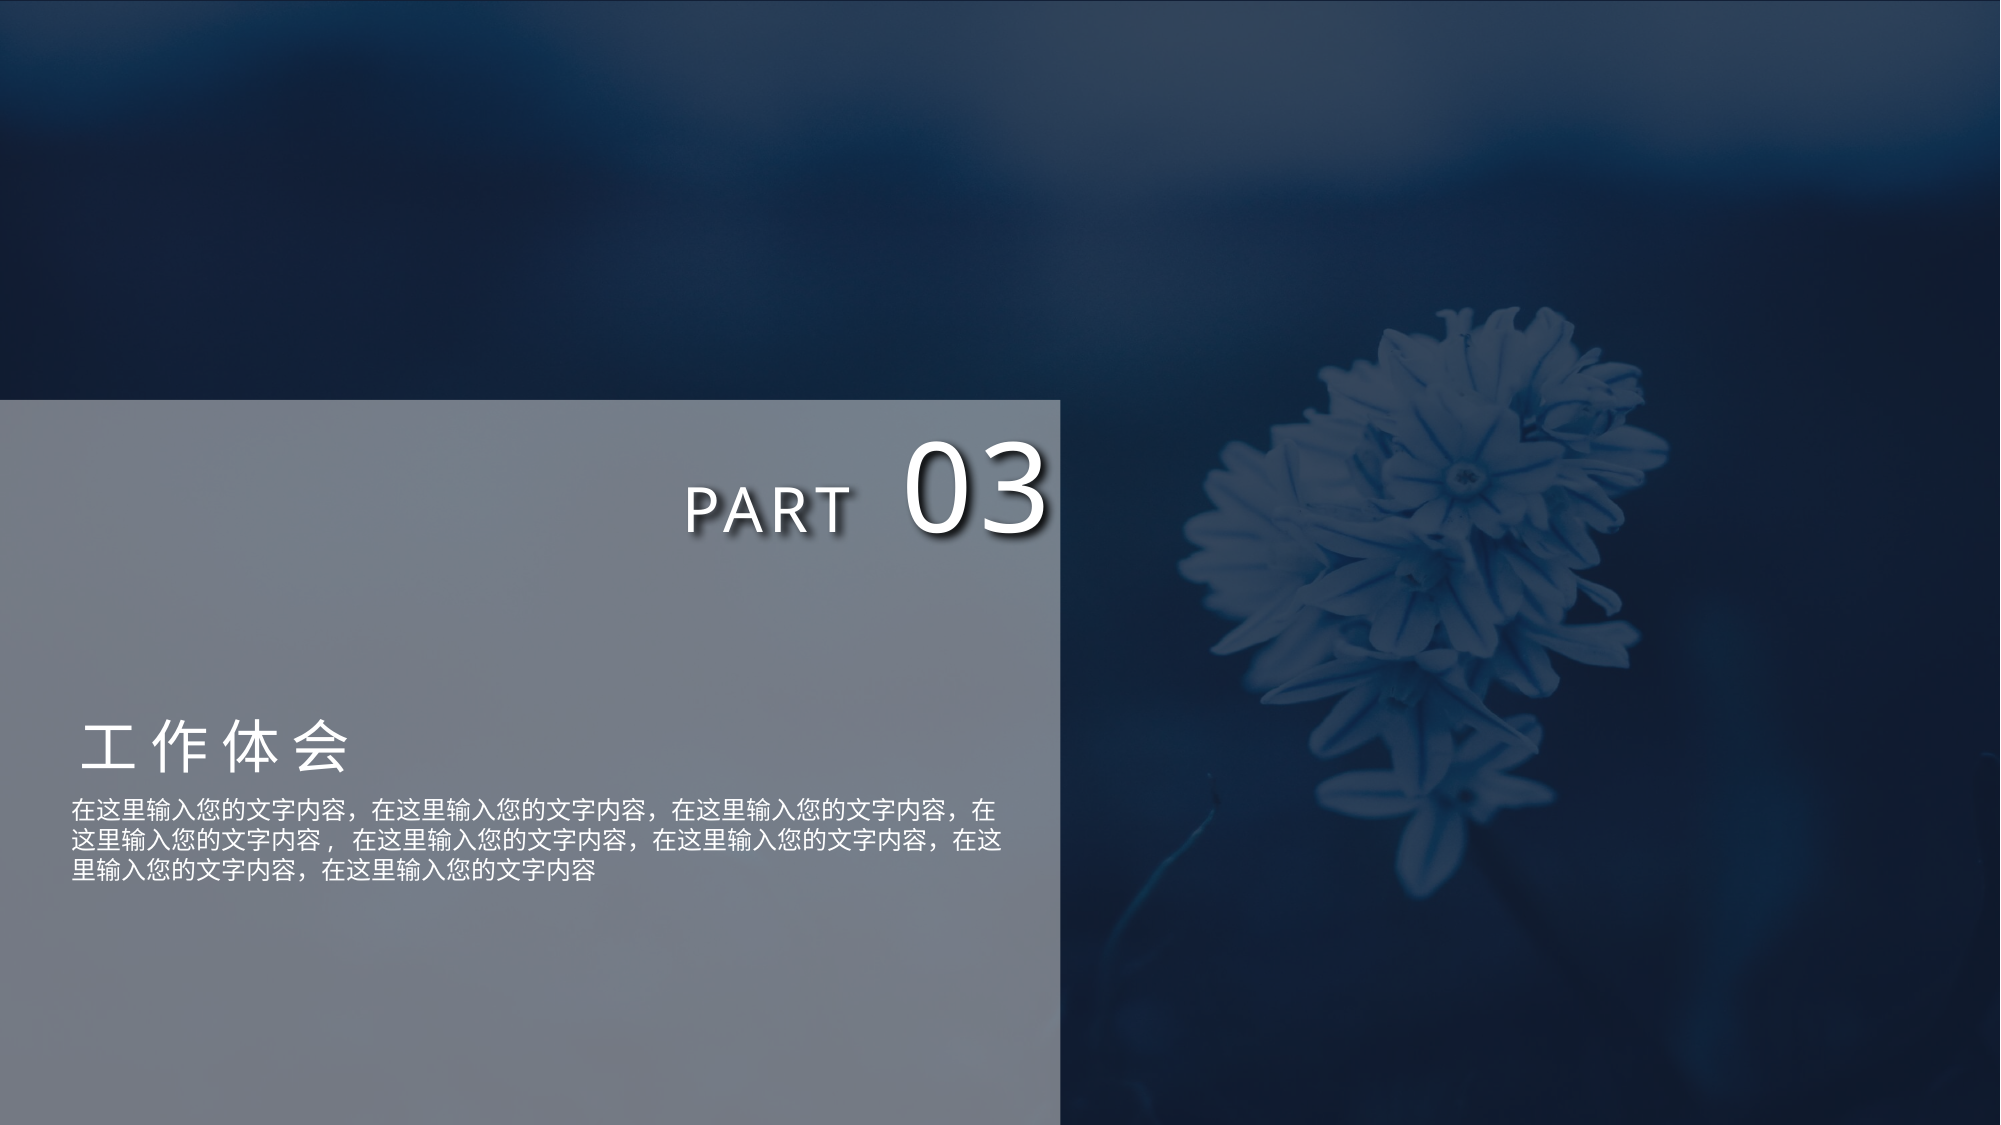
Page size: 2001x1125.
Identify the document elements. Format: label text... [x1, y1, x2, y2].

text_box [0, 399, 1061, 1125]
text_box [0, 0, 2000, 1125]
text_box 工作体会 [65, 702, 366, 787]
text_box 在这里输入您的文字内容，在这里输入您的文字内容，在这里输入您的文字内容，在这里输入您的文字内容,在这里输入您的文字内容，在这里输入您的文字内容，在这里输入您的文字内容，在这里输入您的文字内容 [56, 787, 1035, 922]
text_box PART 03 [616, 399, 1118, 565]
